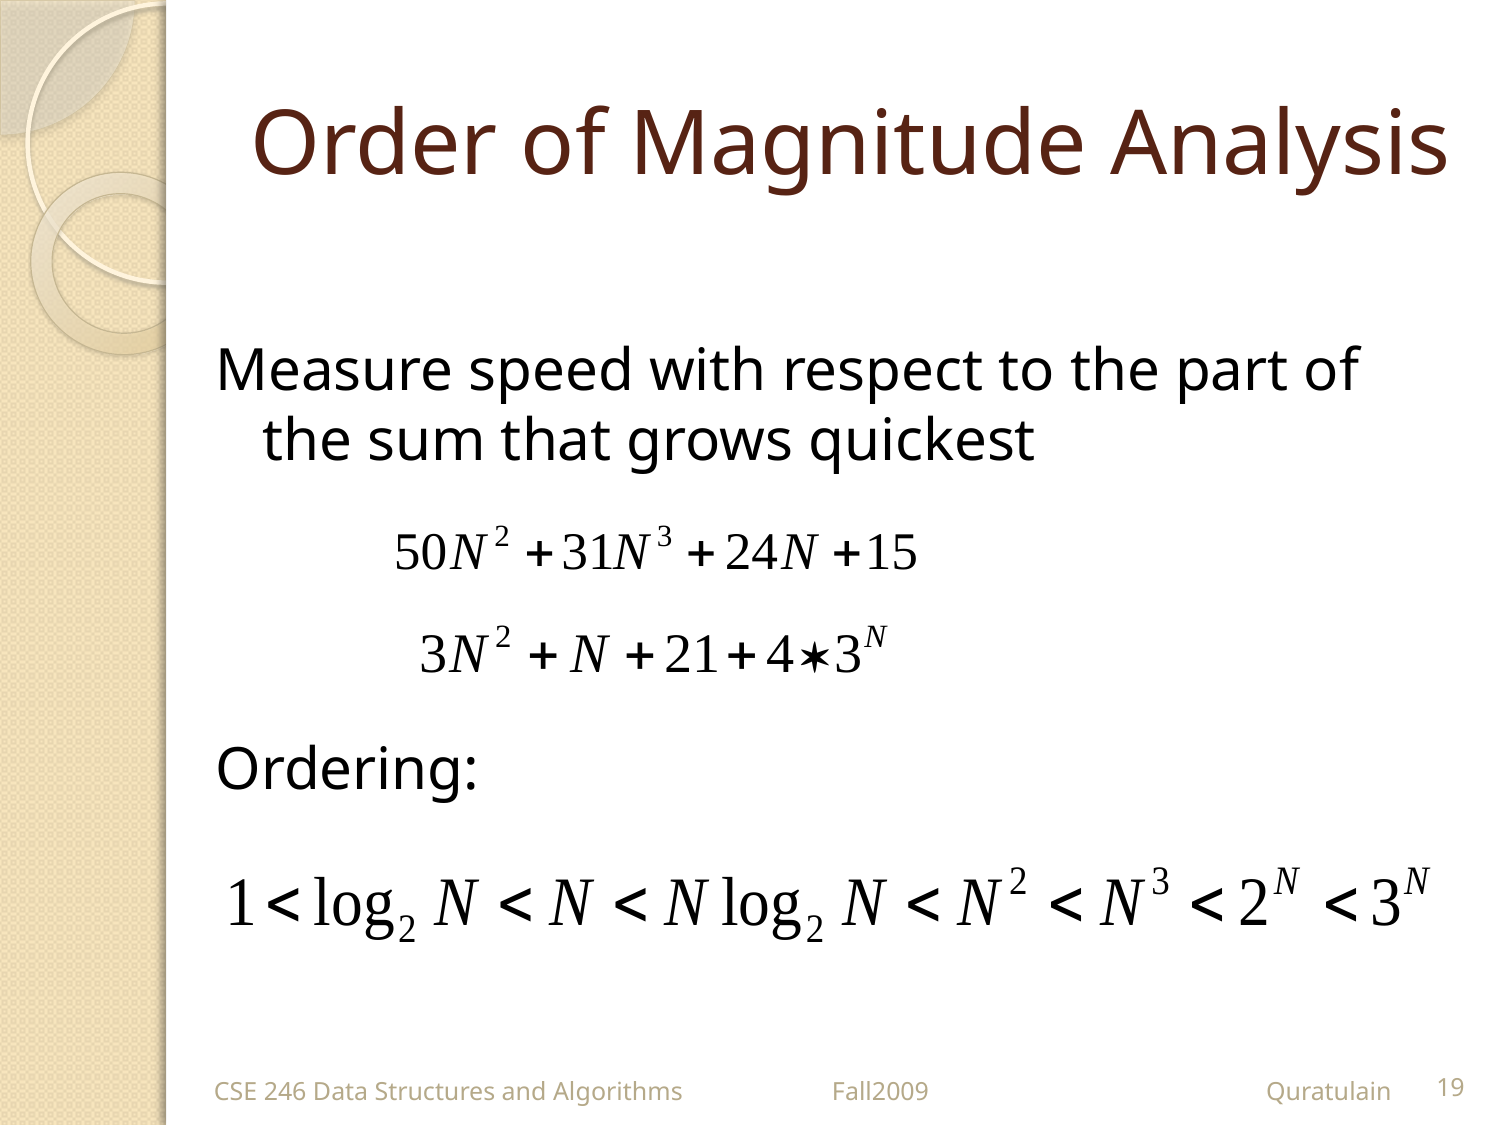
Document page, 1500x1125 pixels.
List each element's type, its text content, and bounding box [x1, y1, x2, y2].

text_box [387, 512, 926, 584]
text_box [412, 612, 901, 688]
title Order of Magnitude Analysis [235, 45, 1466, 233]
text_box Measure speed with respect to the part of the sum that grows quickest Ordering: [187, 324, 1388, 1000]
footer CSE 246 Data Structures and Algorithms Fall2009 Quratulain [199, 1034, 1413, 1113]
slide_number 19 [1413, 1034, 1488, 1113]
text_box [222, 849, 1444, 955]
